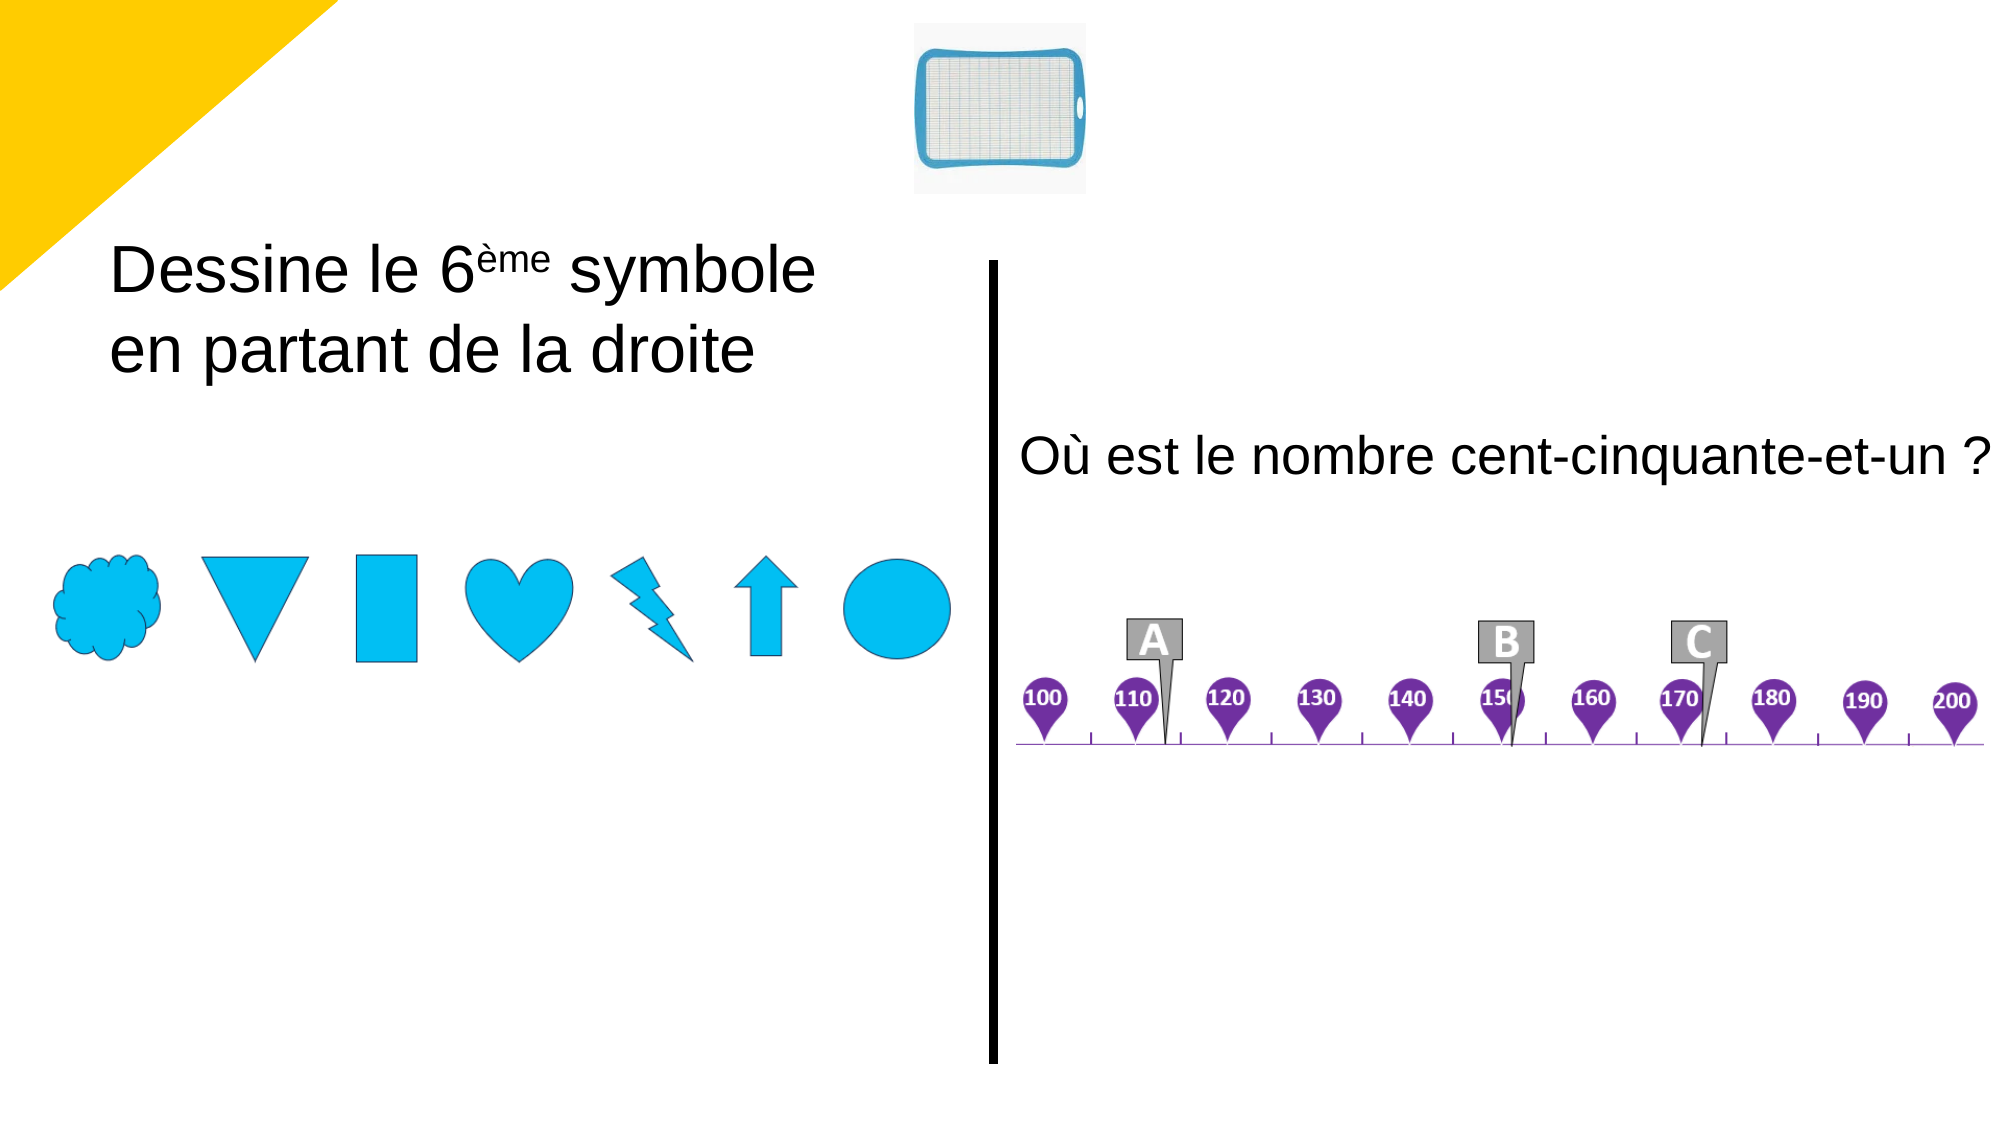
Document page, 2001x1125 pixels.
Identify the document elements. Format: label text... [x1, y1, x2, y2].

text_box Où est le nombre cent-cinquante-et-un ? [1004, 413, 2000, 573]
picture [1016, 608, 1984, 747]
picture [47, 543, 955, 673]
picture [914, 23, 1086, 194]
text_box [0, 0, 337, 290]
text_box Dessine le 6ème symbole en partant de la droite [94, 218, 915, 394]
